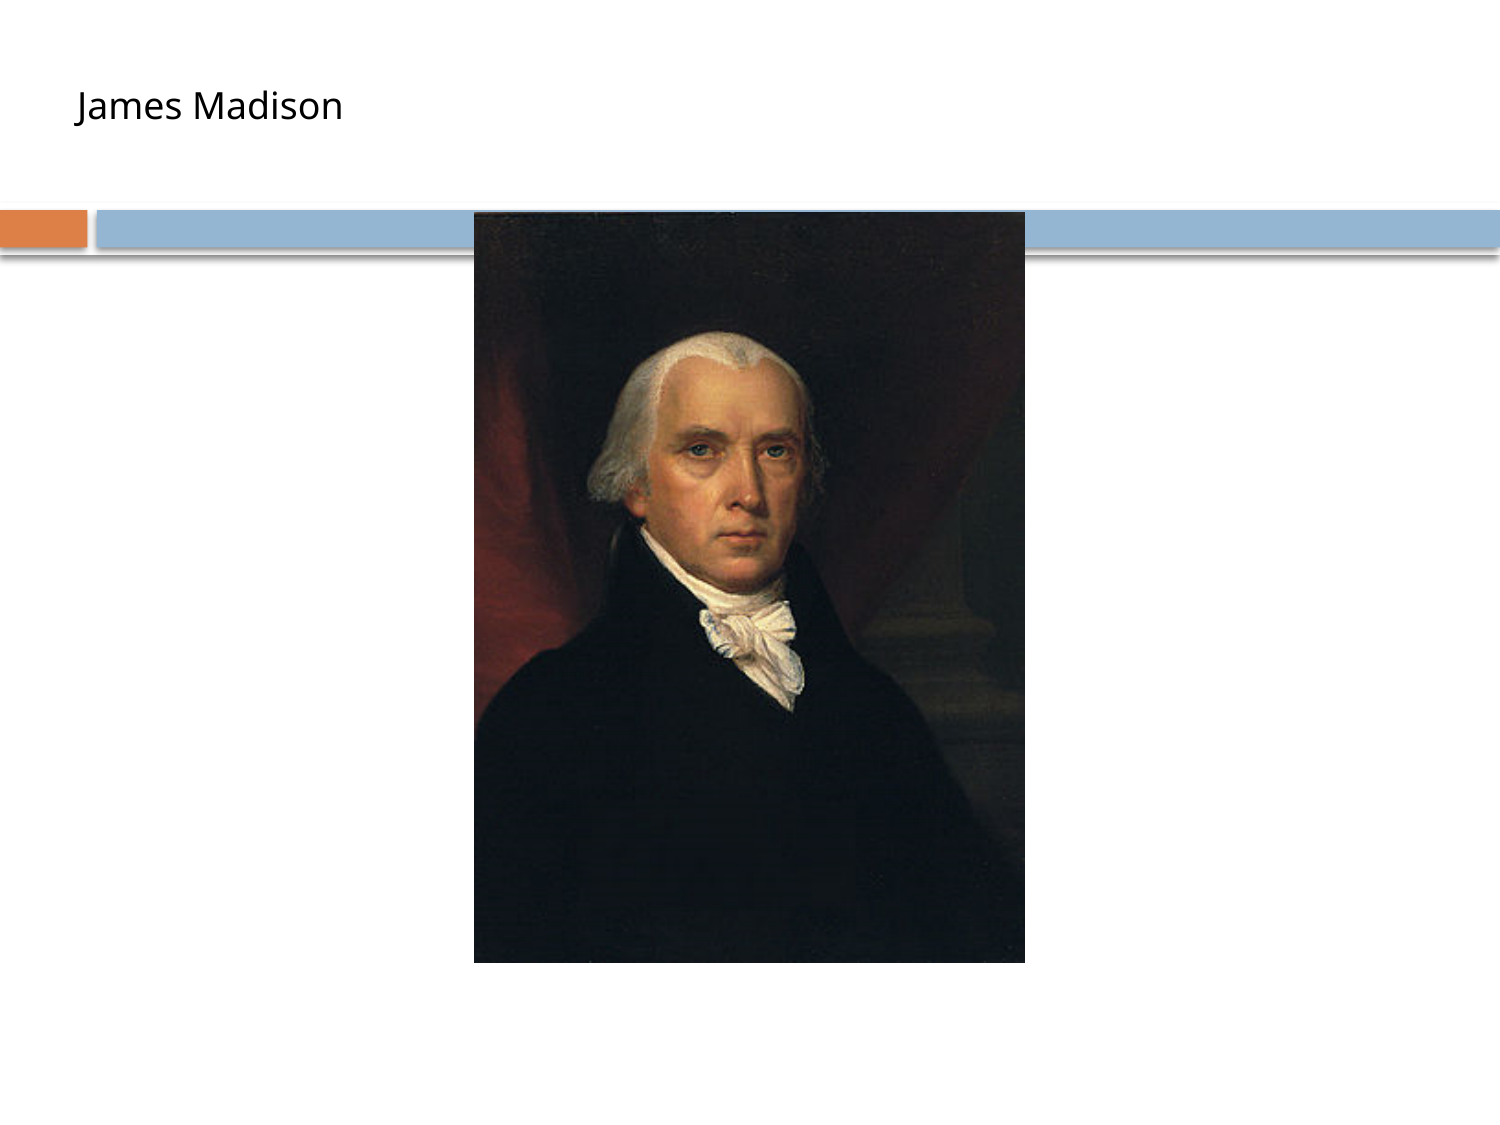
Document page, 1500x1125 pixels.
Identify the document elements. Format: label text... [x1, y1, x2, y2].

picture [474, 212, 1026, 963]
text_box James Madison [62, 74, 738, 135]
